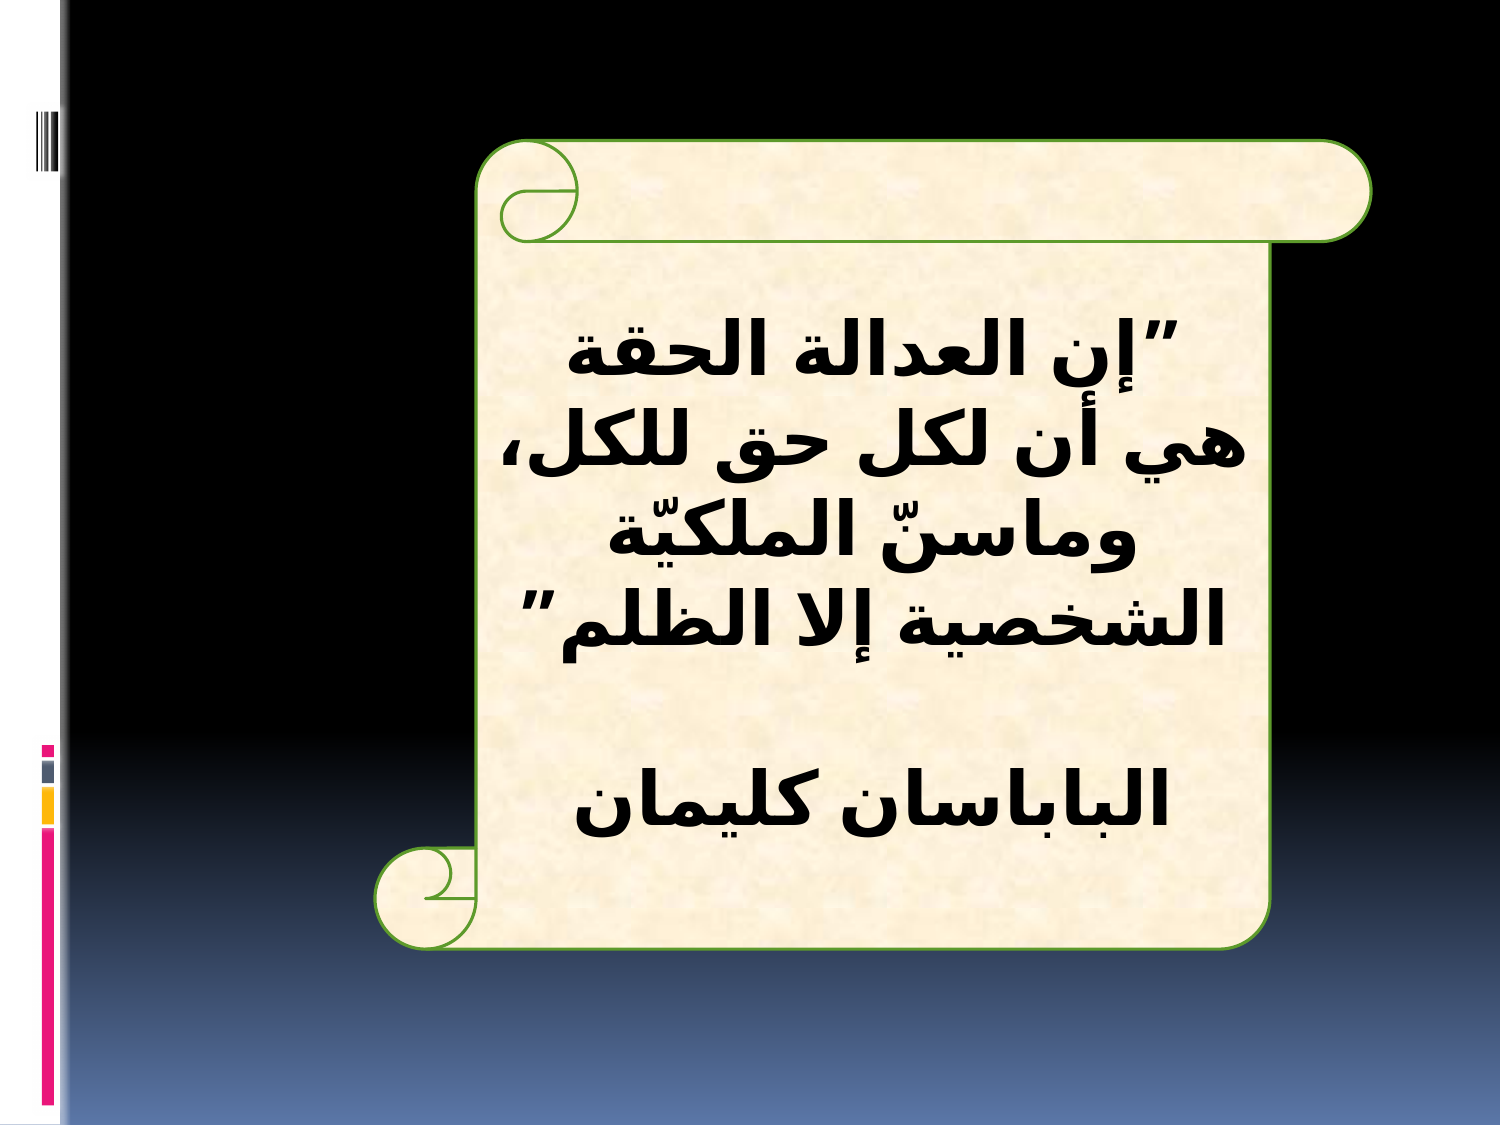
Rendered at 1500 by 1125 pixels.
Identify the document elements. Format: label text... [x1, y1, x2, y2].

text_box ”إن العدالة الحقة هي أن لكل حق للكل، وماسنّ الملكيّة الشخصية إلا الظلم” الباباسان كليمان [373, 138, 1373, 951]
